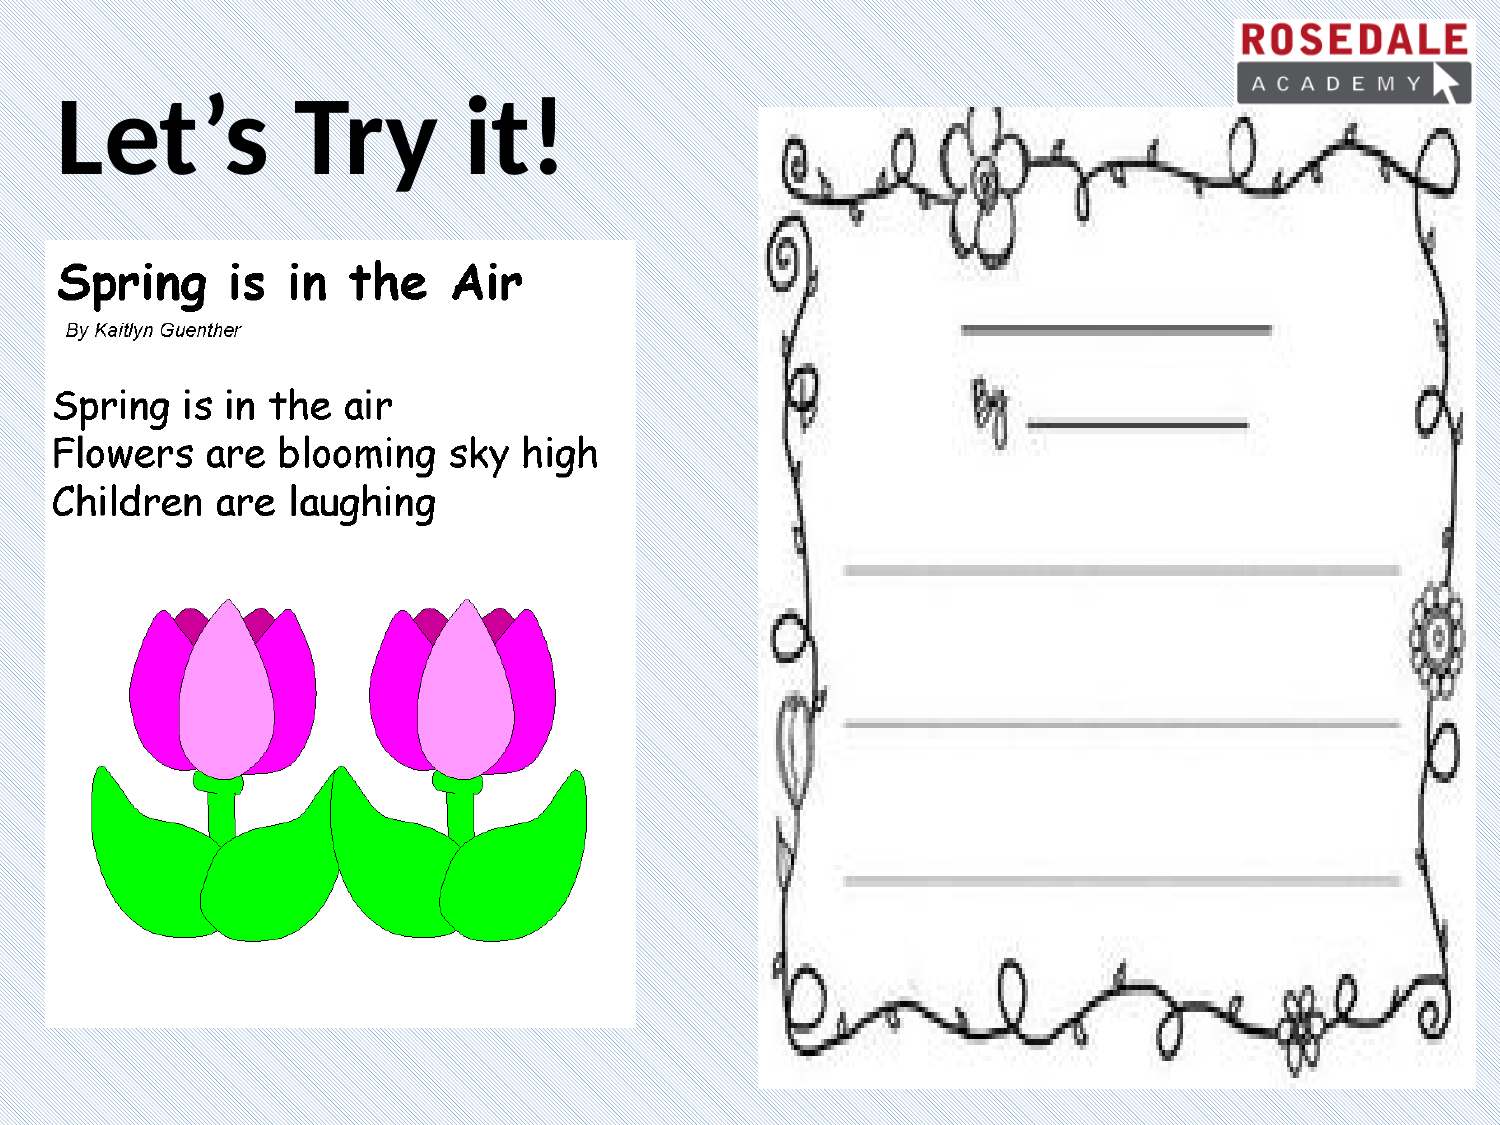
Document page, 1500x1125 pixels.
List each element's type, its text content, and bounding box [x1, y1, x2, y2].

title Let’s Try it! [41, 40, 763, 219]
picture [44, 239, 636, 1028]
picture [757, 18, 1476, 1089]
